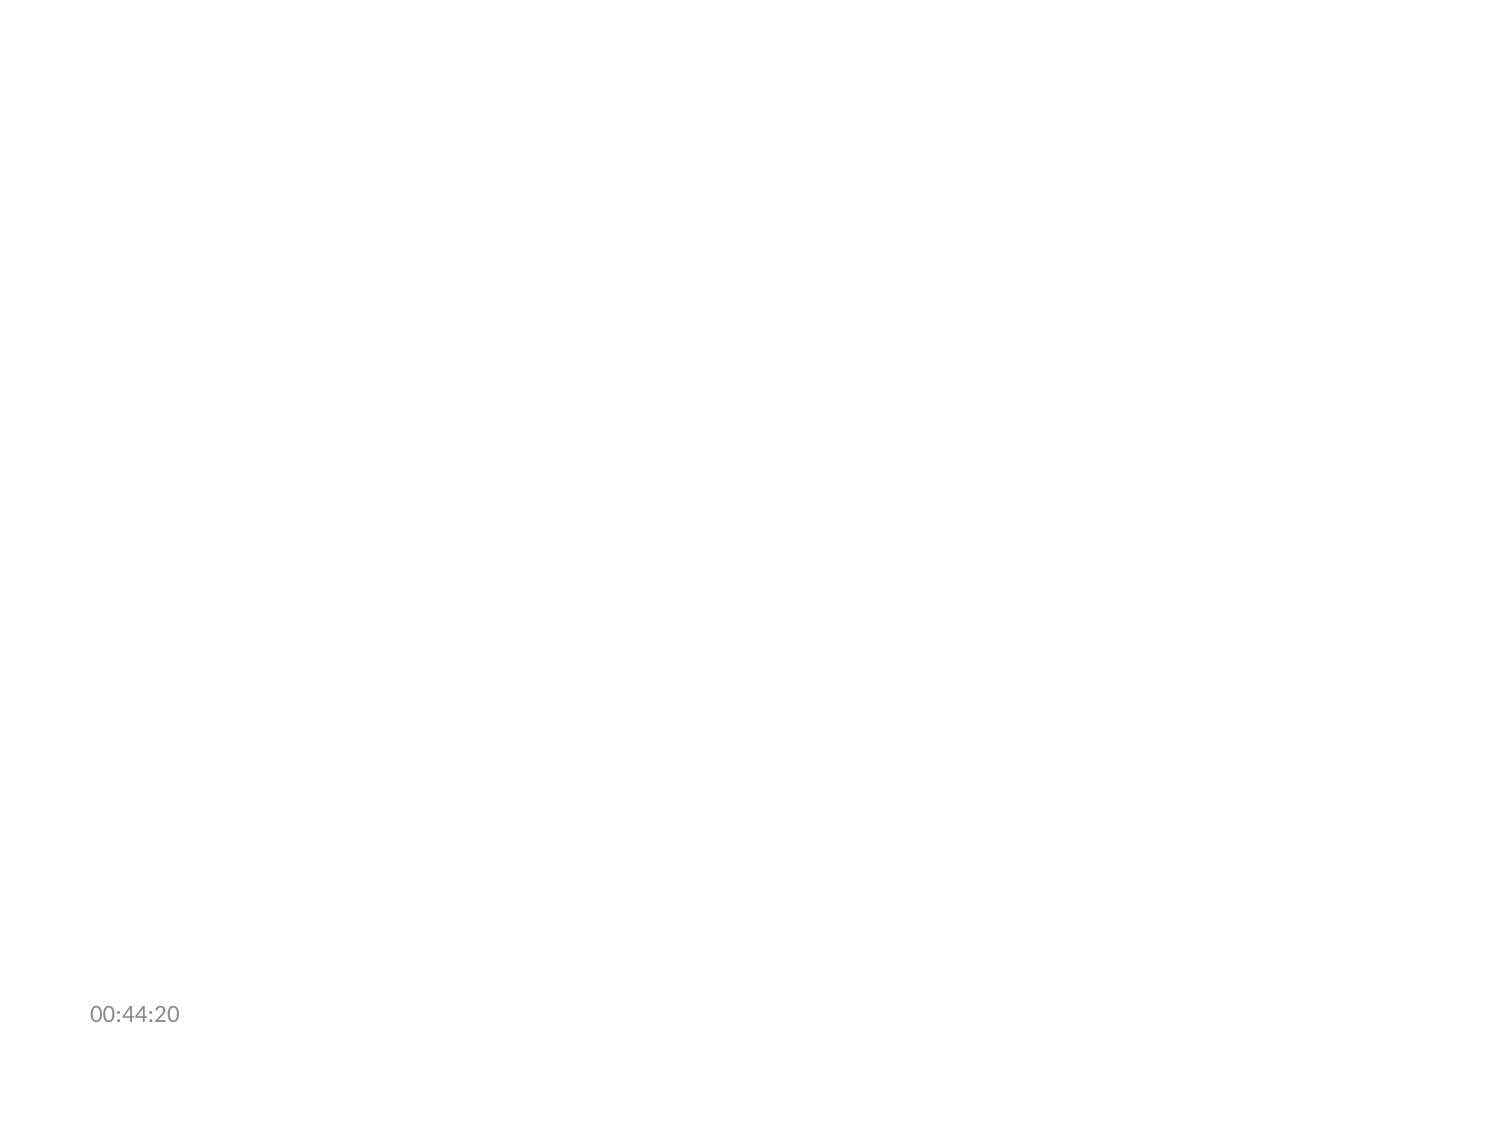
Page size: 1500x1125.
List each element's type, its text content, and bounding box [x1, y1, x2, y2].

text_box 15:35:09 [75, 982, 425, 1043]
